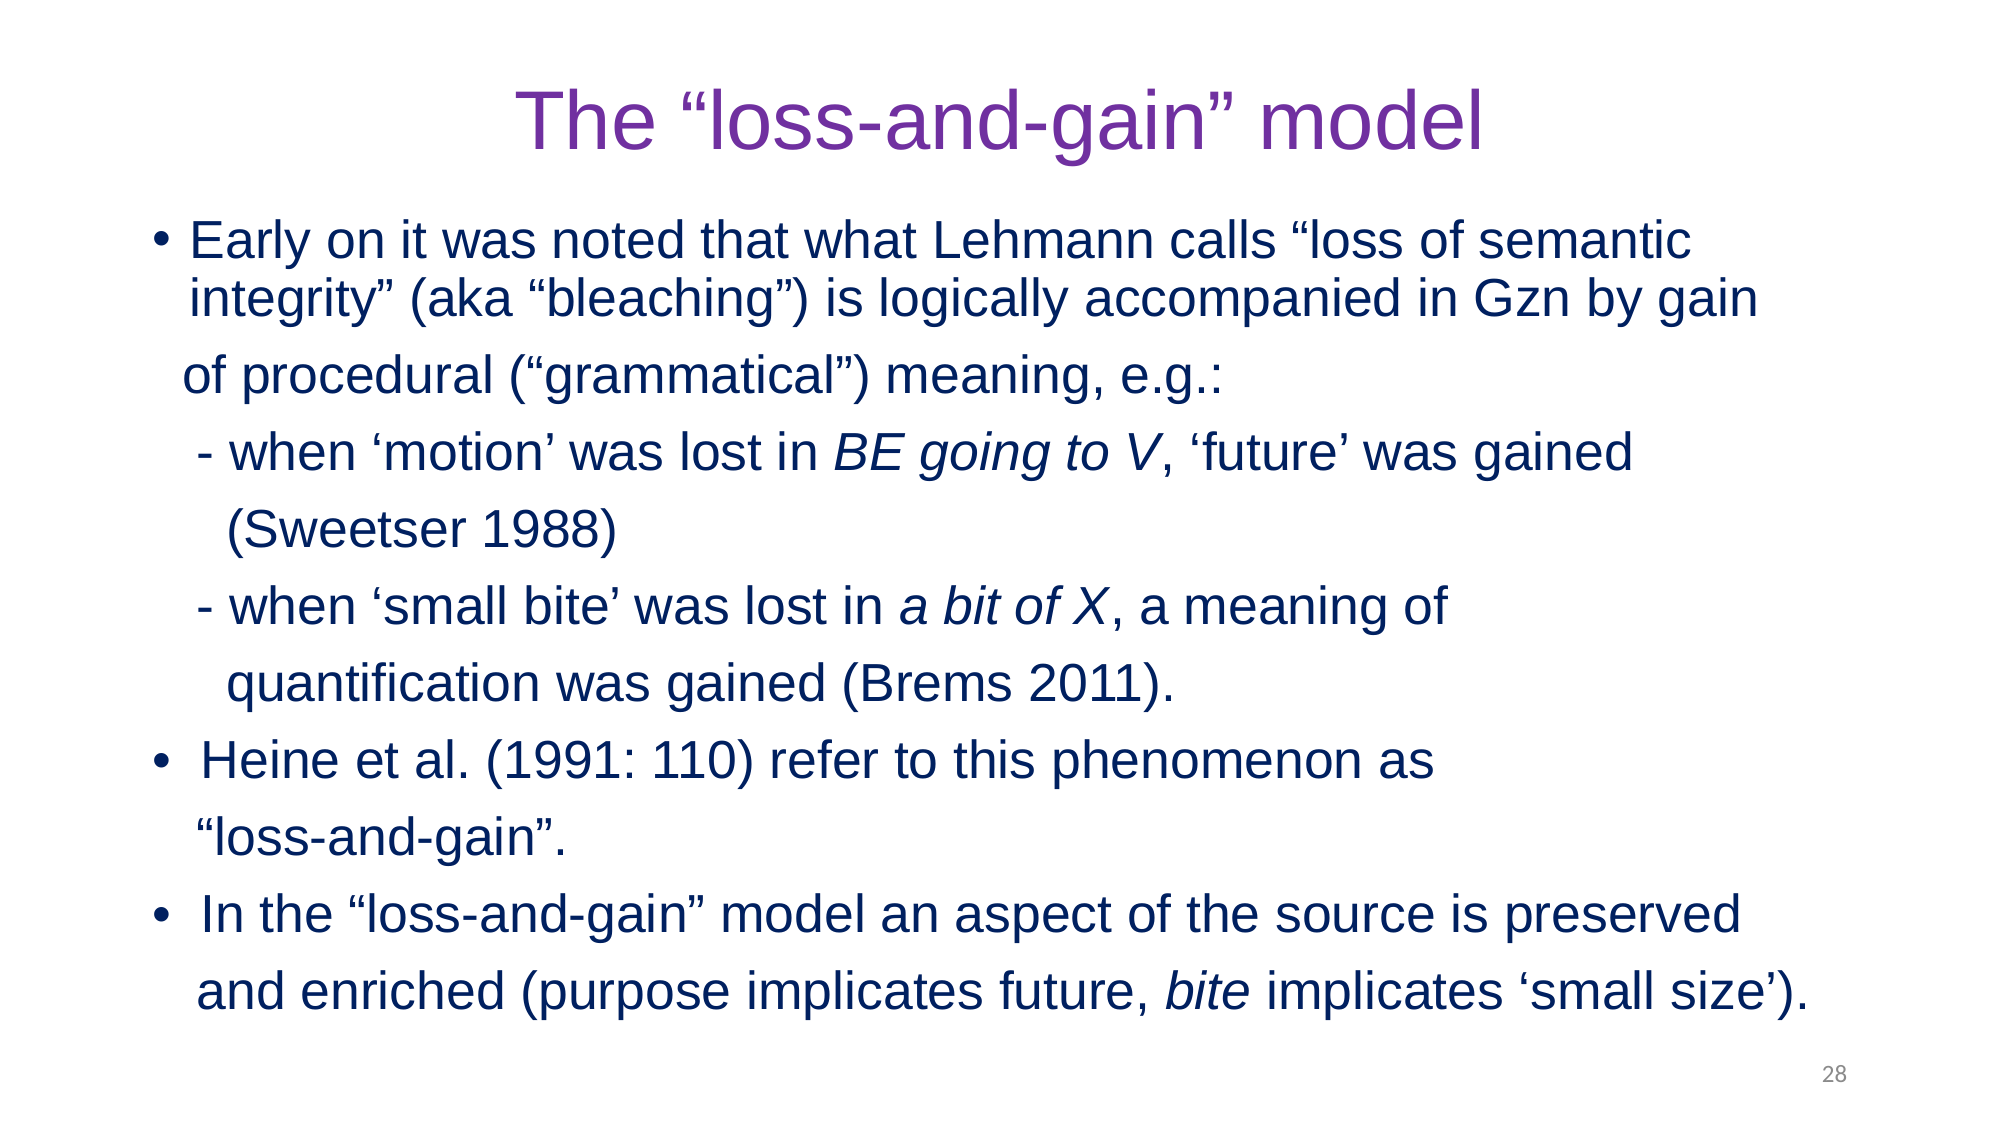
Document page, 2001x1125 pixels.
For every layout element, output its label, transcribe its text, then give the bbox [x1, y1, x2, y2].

title The “loss-and-gain” model [137, 59, 1863, 186]
slide_number 28 [1412, 1042, 1863, 1103]
list Early on it was noted that what Lehmann calls “loss of semantic integrity” (aka “bleaching”) is logically accompanied in Gzn by gain of procedural (“grammatical”) meaning, e.g.: - when ‘motion’ was lost in BE going to V, ‘future’ was gained (Sweetser 1988) - when ‘small bite’ was lost in a bit of X, a meaning of quantification was gained (Brems 2011). • Heine et al. (1991: 110) refer to this phenomenon as “loss-and-gain”. • In the “loss-and-gain” model an aspect of the source is preserved and enriched (purpose implicates future, bite implicates ‘small size’). [137, 205, 1863, 1043]
